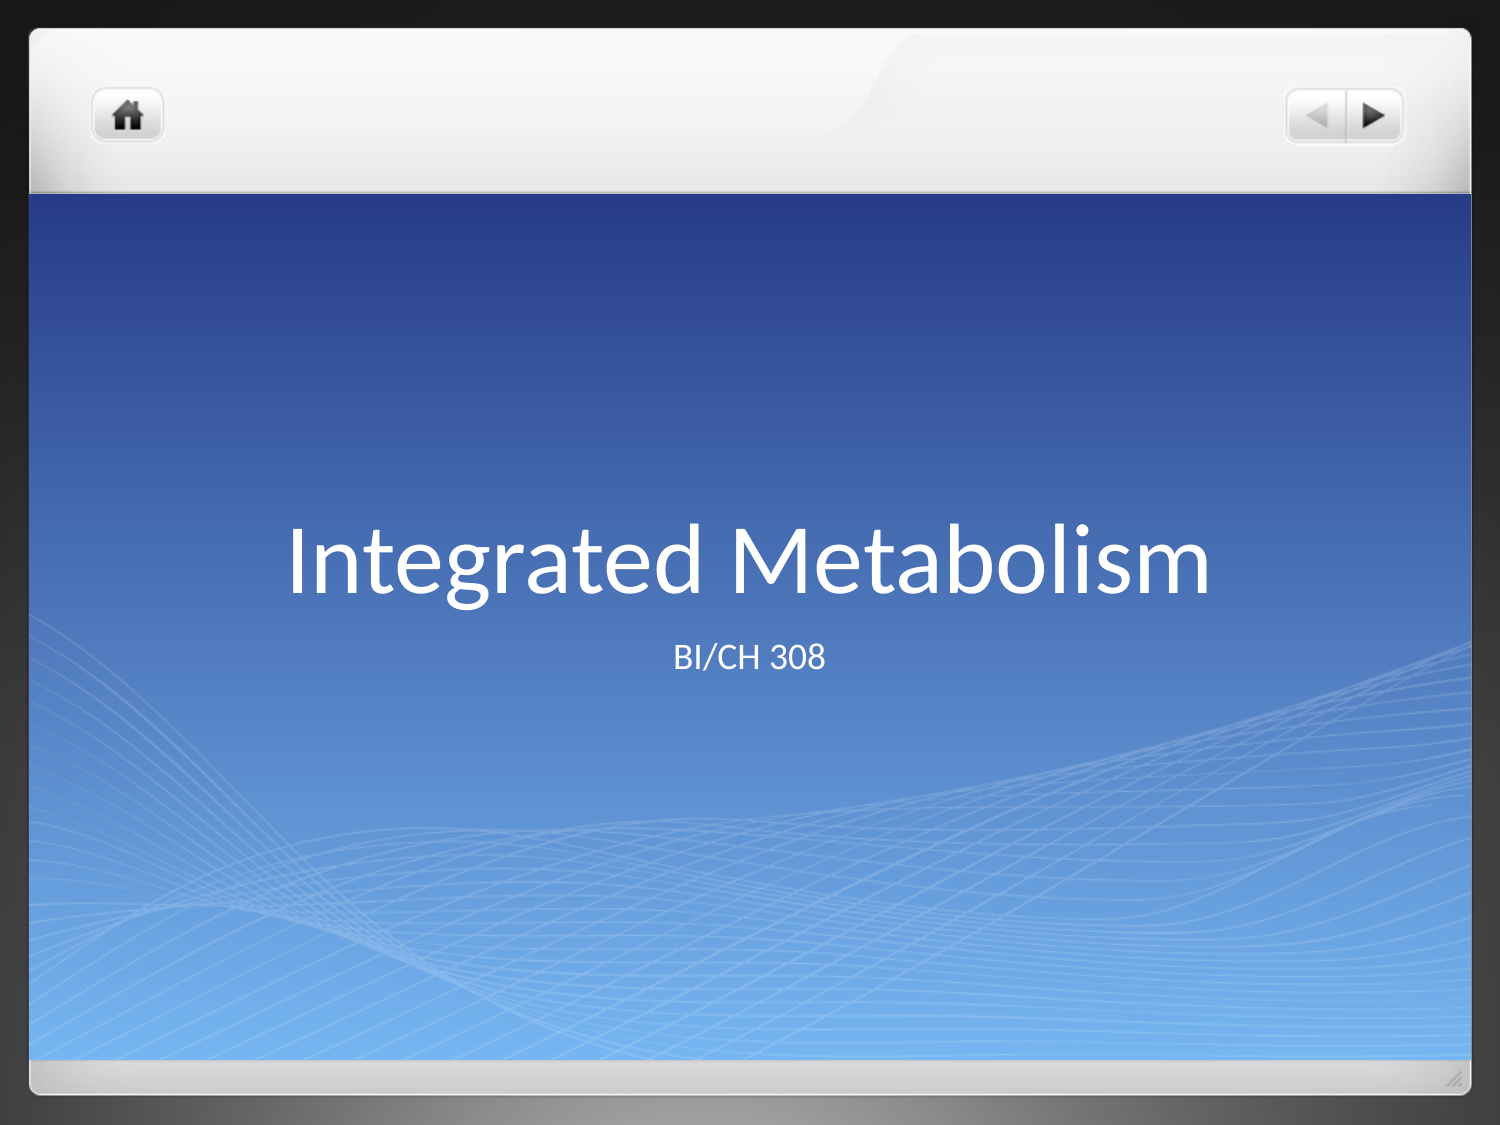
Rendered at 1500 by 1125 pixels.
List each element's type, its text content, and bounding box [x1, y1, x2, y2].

title Integrated Metabolism [68, 355, 1432, 622]
subtitle BI/CH 308 [68, 624, 1432, 749]
picture [0, 0, 1500, 1125]
